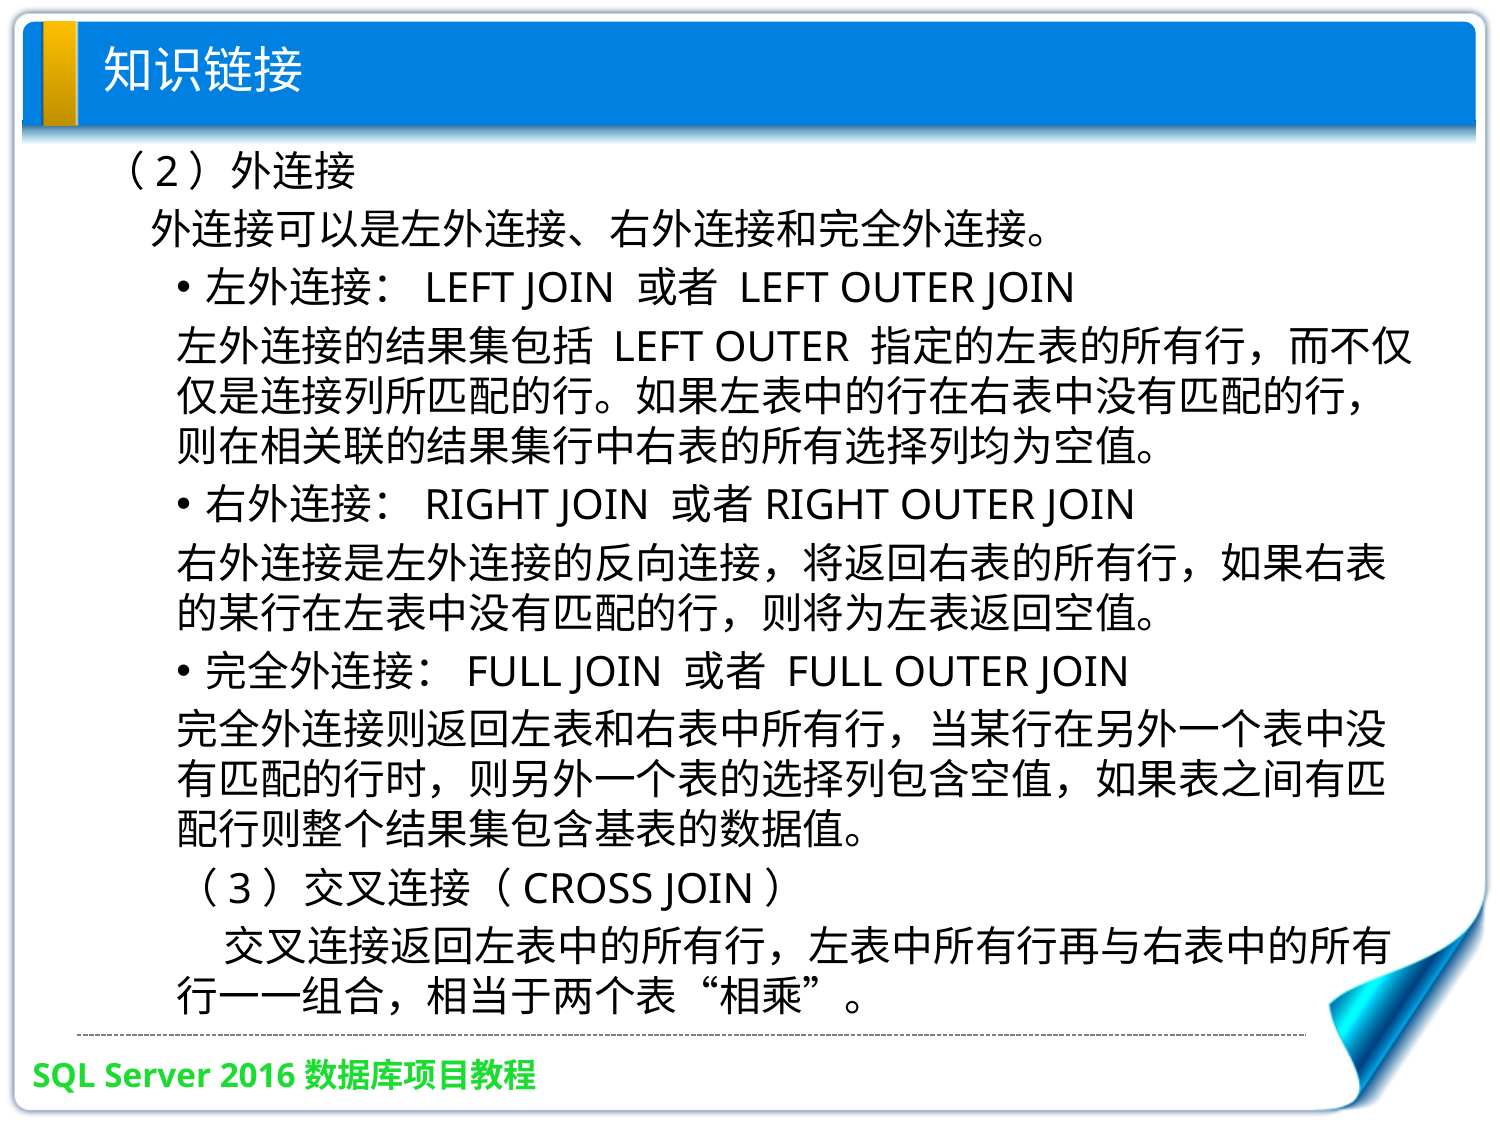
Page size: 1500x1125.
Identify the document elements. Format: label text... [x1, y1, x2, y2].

title 知识链接 [88, 30, 1301, 124]
list （2）外连接 外连接可以是左外连接、右外连接和完全外连接。 左外连接：LEFT JOIN 或者 LEFT OUTER JOIN 左外连接的结果集包括 LEFT OUTER 指定的左表的所有行，而不仅仅是连接列所匹配的行。如果左表中的行在右表中没有匹配的行，则在相关联的结果集行中右表的所有选择列均为空值。 右外连接：RIGHT JOIN 或者RIGHT OUTER JOIN 右外连接是左外连接的反向连接，将返回右表的所有行，如果右表的某行在左表中没有匹配的行，则将为左表返回空值。 完全外连接：FULL JOIN 或者 FULL OUTER JOIN 完全外连接则返回左表和右表中所有行，当某行在另外一个表中没有匹配的行时，则另外一个表的选择列包含空值，如果表之间有匹配行则整个结果集包含基表的数据值。 （3）交叉连接（CROSS JOIN） 交叉连接返回左表中的所有行，左表中所有行再与右表中的所有行一一组合，相当于两个表“相乘”。 [88, 137, 1439, 1047]
picture [0, 0, 1500, 1125]
